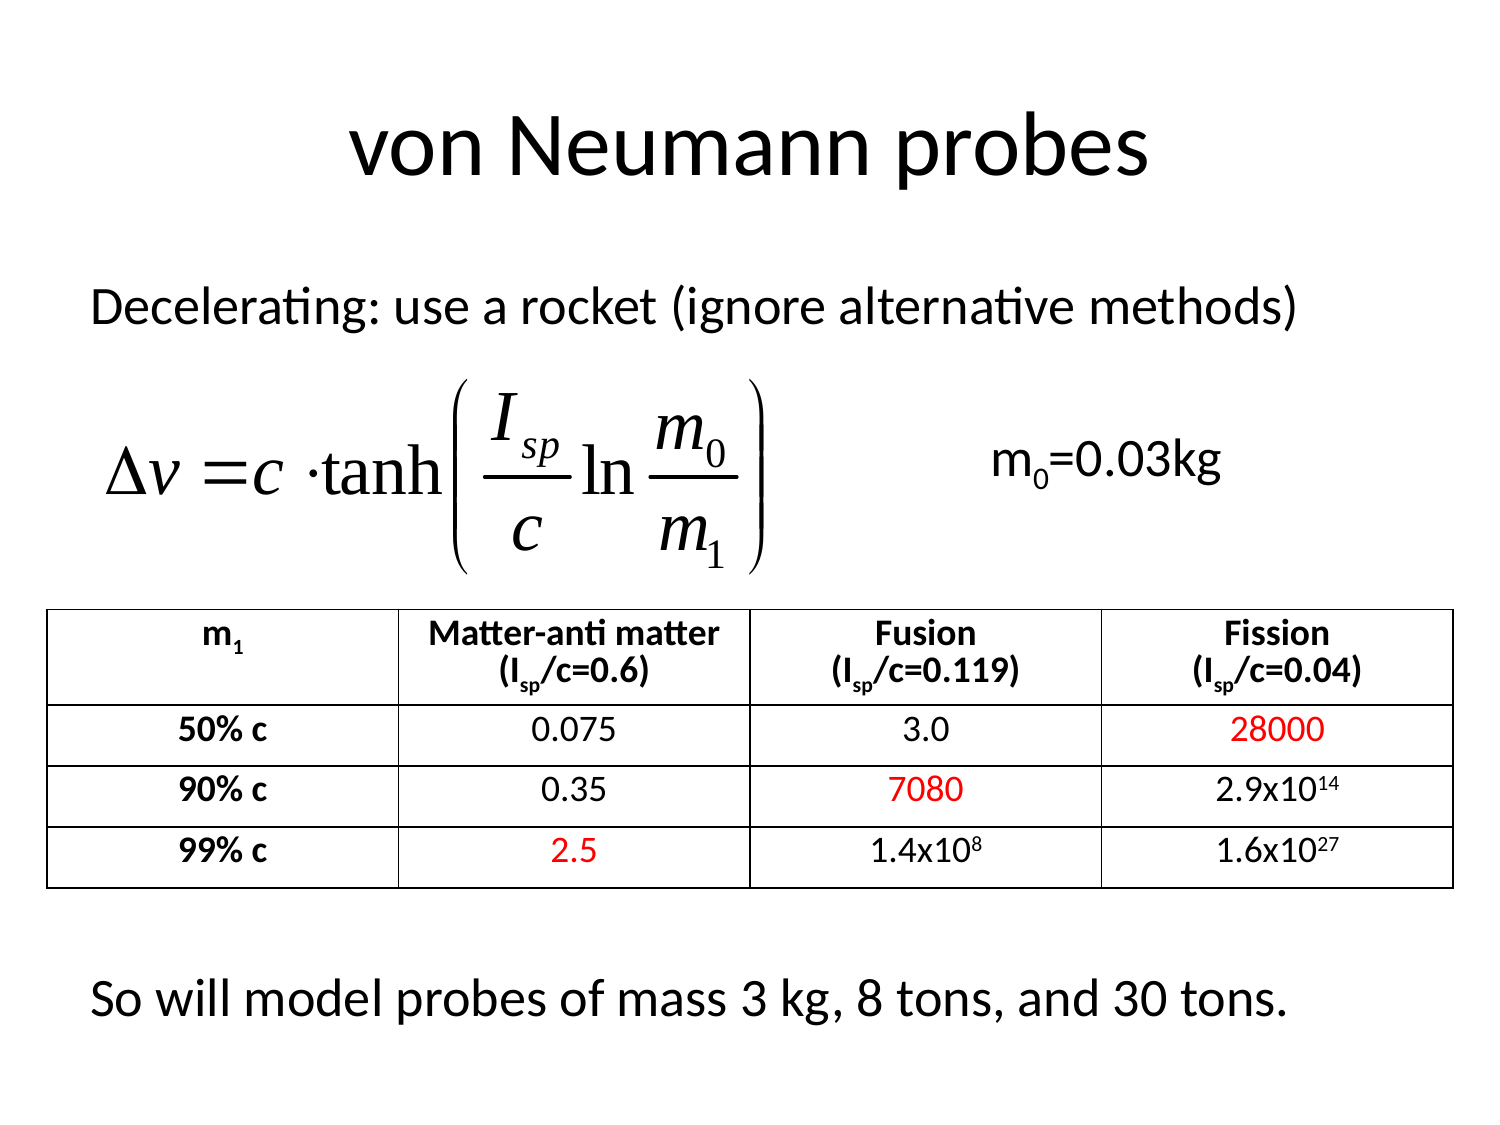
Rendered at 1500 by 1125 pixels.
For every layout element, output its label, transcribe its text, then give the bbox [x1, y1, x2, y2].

table_header m1 [48, 610, 398, 704]
table_cell 50% c [48, 706, 398, 765]
table_cell 2.5 [399, 828, 749, 887]
table_cell 1.4x108 [751, 828, 1101, 887]
table_cell 3.0 [751, 706, 1101, 765]
list Decelerating: use a rocket (ignore alternative methods) m0=0.03kg So will model probes of mass 3 kg, 8 tons, and 30 tons. [75, 889, 1425, 1079]
table_cell 99% c [48, 828, 398, 887]
table_cell 0.075 [399, 706, 749, 765]
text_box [93, 363, 788, 591]
table_header Matter-anti matter (Isp/c=0.6) [399, 610, 749, 704]
table_cell 28000 [1102, 706, 1452, 765]
list Decelerating: use a rocket (ignore alternative methods) m0=0.03kg So will model probes of mass 3 kg, 8 tons, and 30 tons. [75, 262, 1425, 609]
table_cell 90% c [48, 767, 398, 826]
table_cell 0.35 [399, 767, 749, 826]
table_cell 7080 [751, 767, 1101, 826]
table_header Fusion (Isp/c=0.119) [751, 610, 1101, 704]
title von Neumann probes [75, 45, 1425, 233]
table_cell 1.6x1027 [1102, 828, 1452, 887]
table_cell 2.9x1014 [1102, 767, 1452, 826]
table_header Fission (Isp/c=0.04) [1102, 610, 1452, 704]
